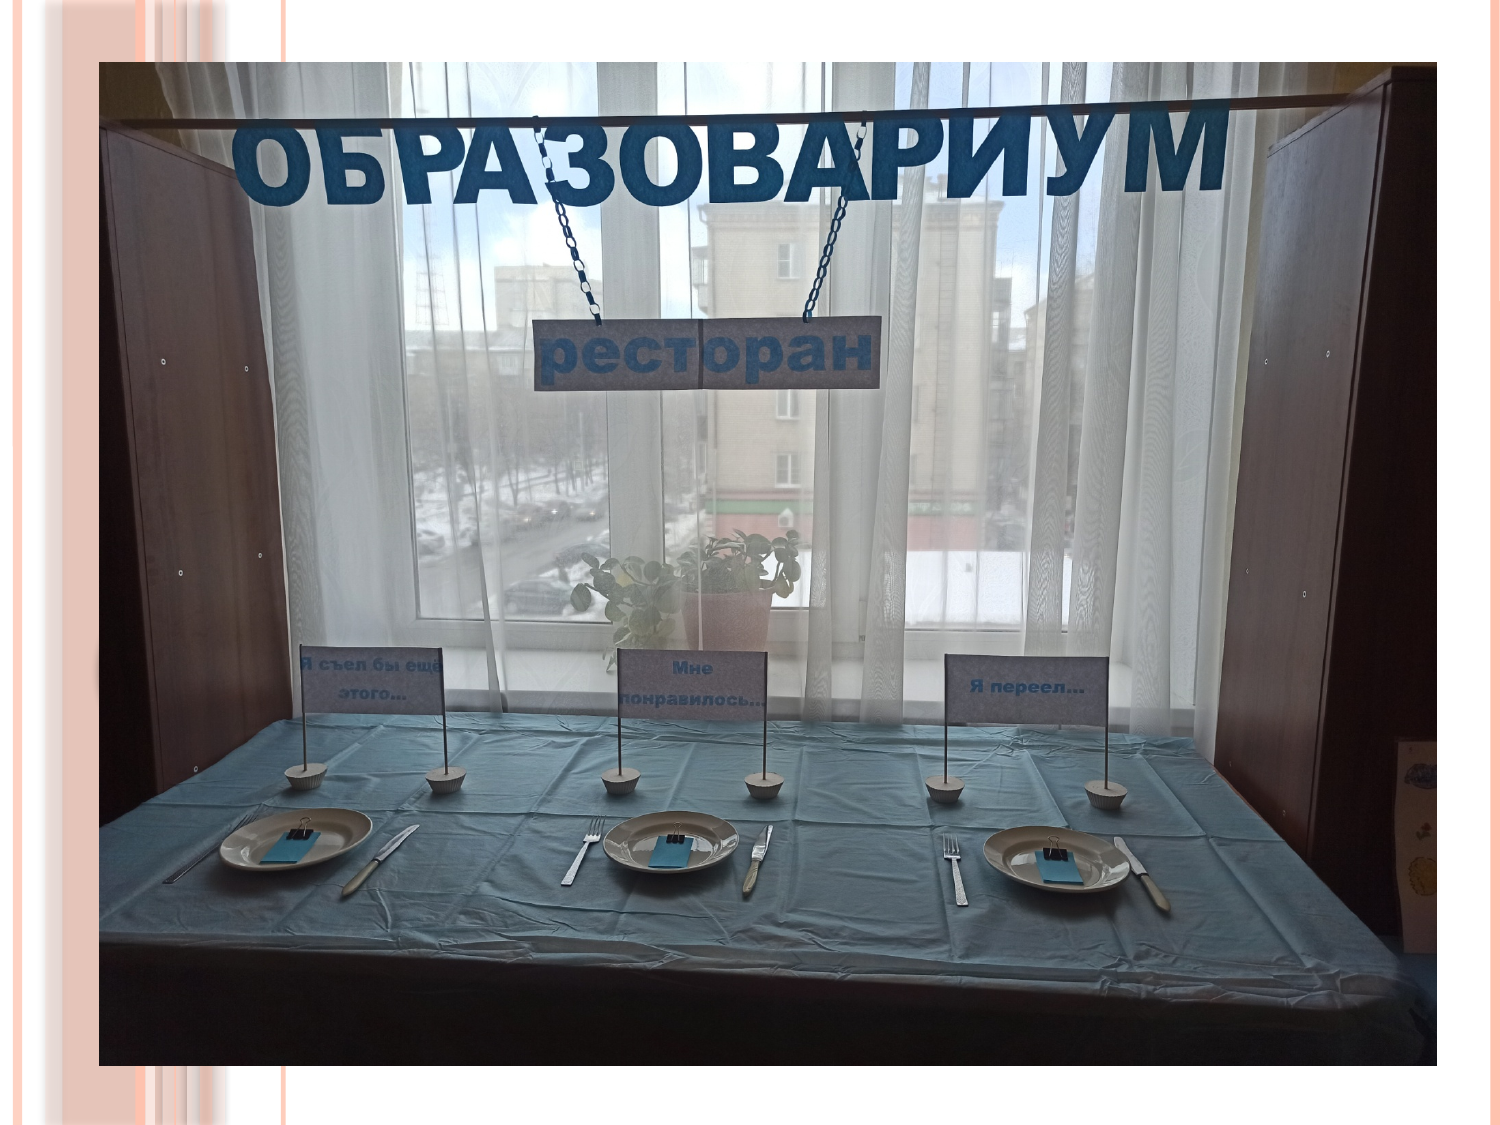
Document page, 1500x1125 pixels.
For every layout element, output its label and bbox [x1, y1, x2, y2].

picture [99, 61, 1437, 1067]
